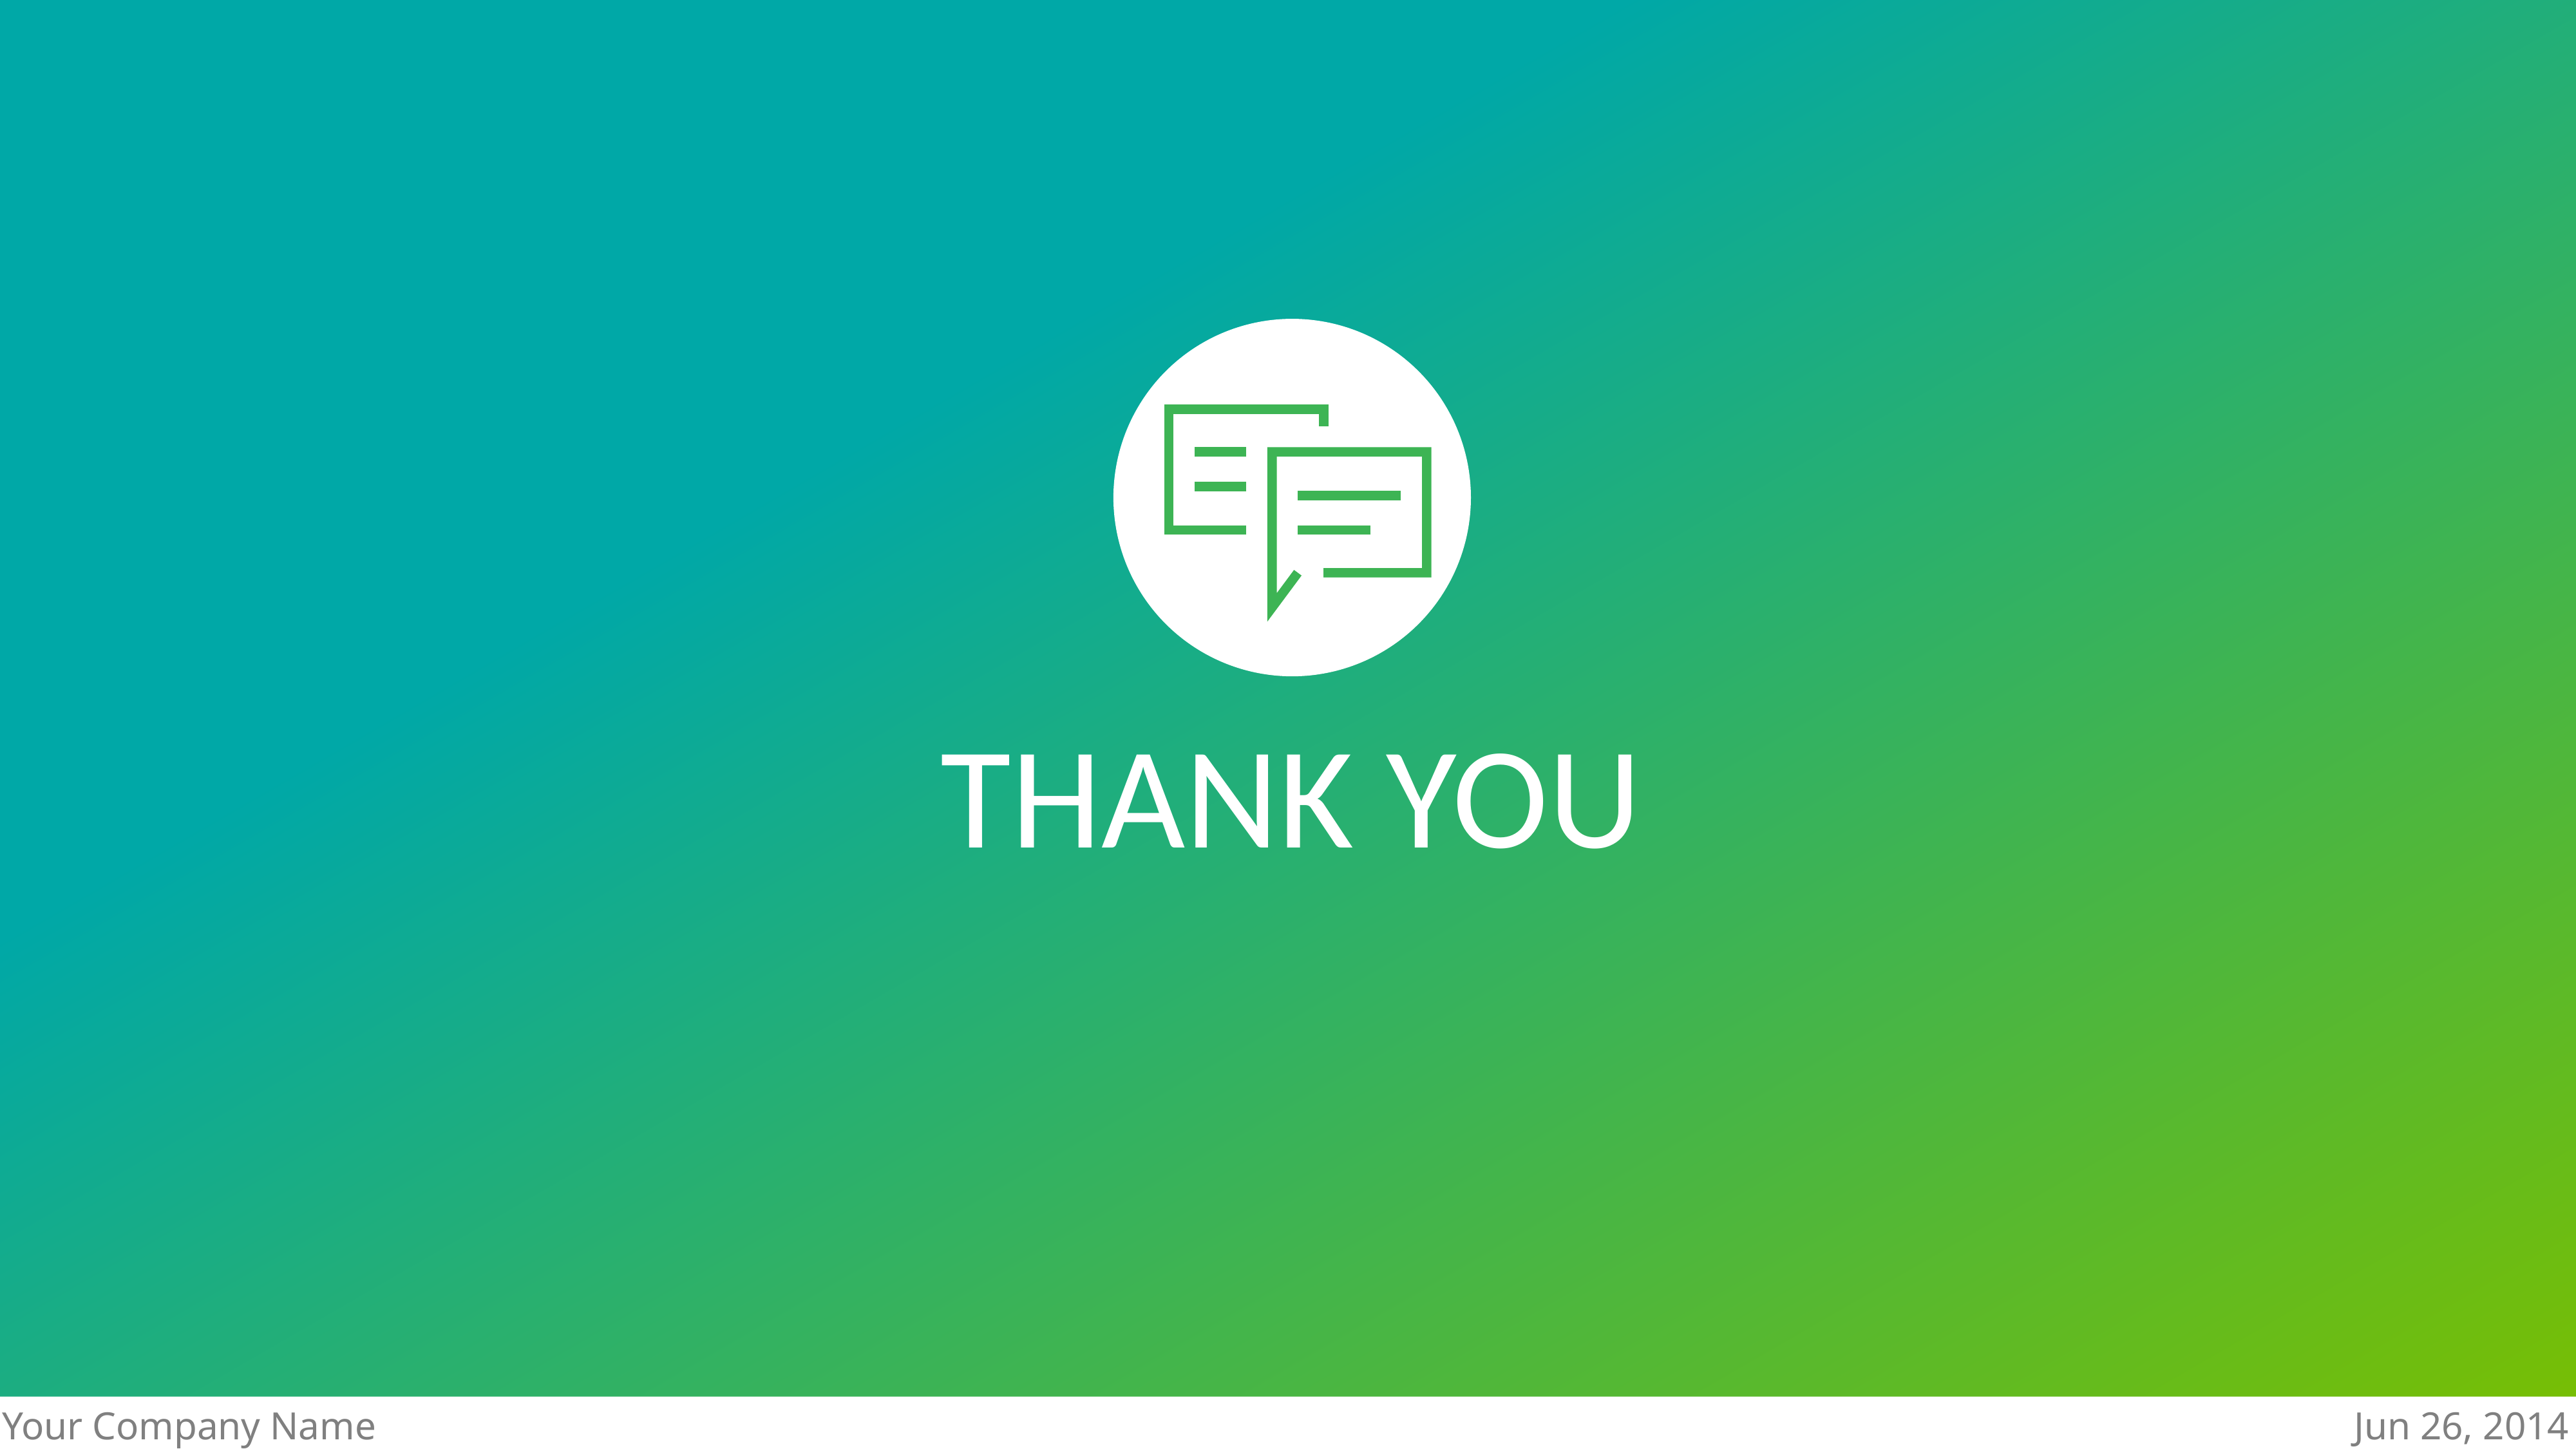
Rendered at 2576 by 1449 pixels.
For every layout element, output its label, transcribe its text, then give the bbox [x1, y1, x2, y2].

text_box [1272, 451, 1427, 608]
text_box [1169, 409, 1324, 531]
text_box [1113, 319, 1472, 677]
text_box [0, 1392, 2576, 1449]
text_box THANK YOU [931, 693, 1685, 887]
